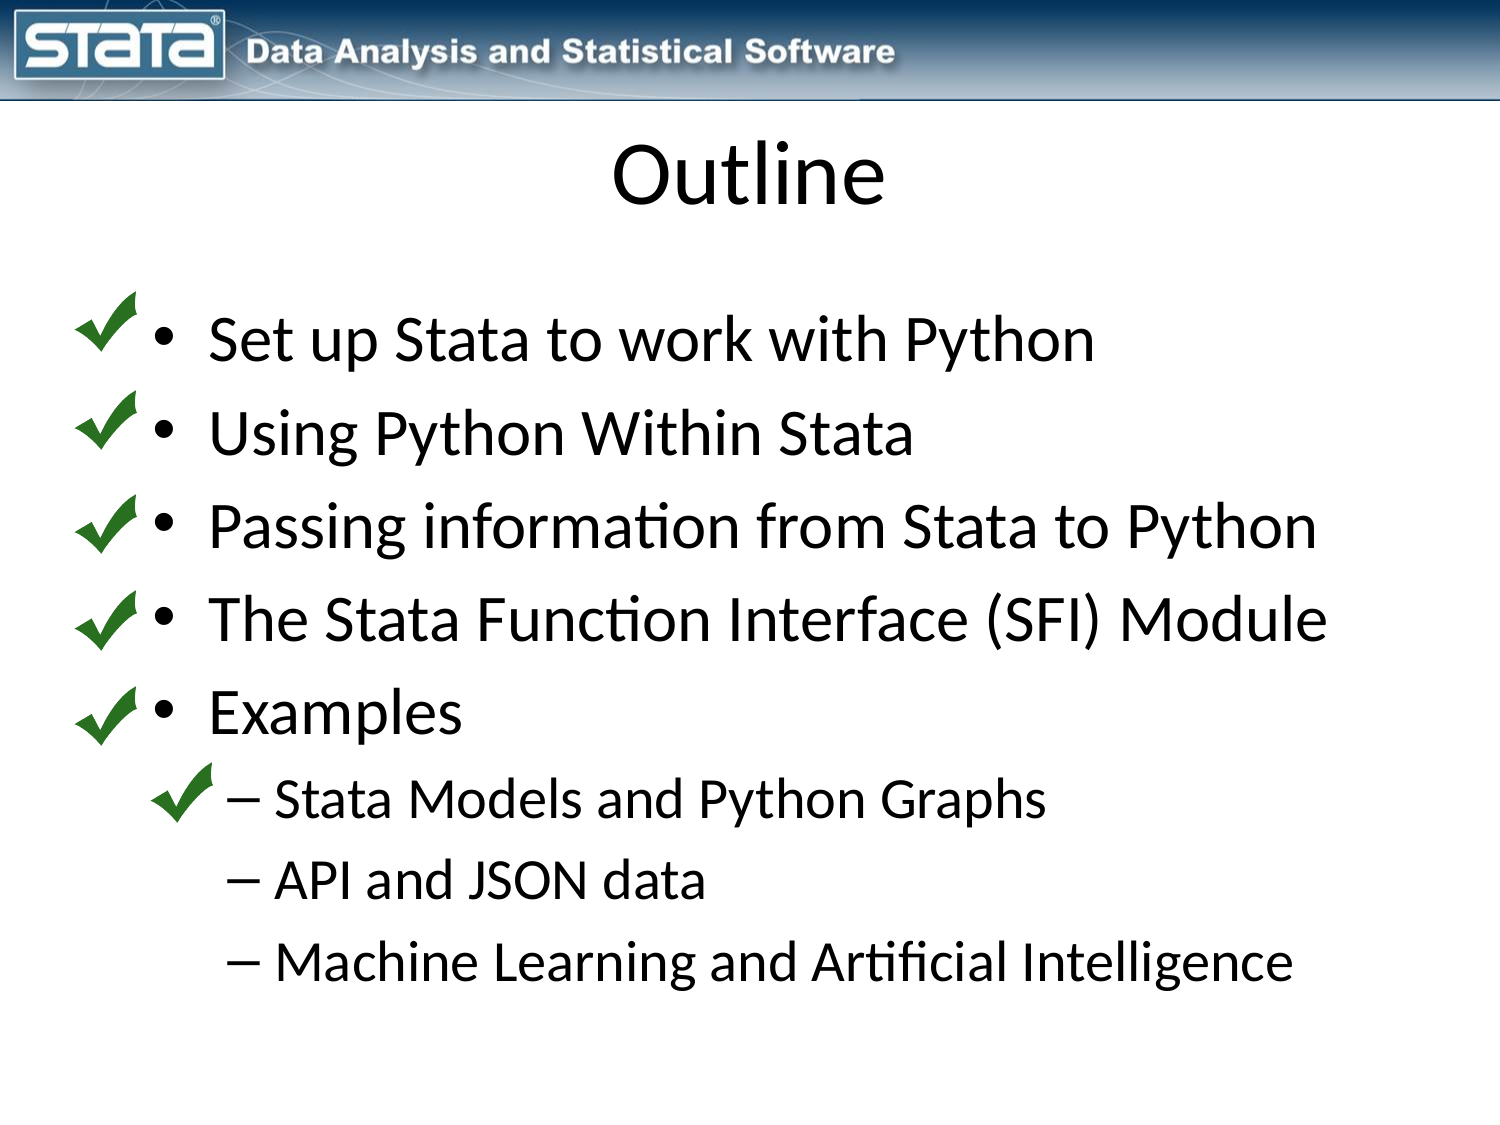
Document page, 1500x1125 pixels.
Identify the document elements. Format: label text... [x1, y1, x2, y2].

picture [74, 389, 138, 450]
picture [149, 762, 214, 823]
picture [0, 0, 1500, 101]
picture [74, 686, 138, 747]
title Outline [74, 97, 1425, 238]
picture [74, 291, 138, 352]
list Set up Stata to work with Python Using Python Within Stata Passing information from Stata to Python The Stata Function Interface (SFI) Module Examples Stata Models and Python Graphs API and JSON data Machine Learning and Artificial Intelligence [137, 287, 1450, 955]
picture [74, 590, 138, 651]
picture [74, 494, 138, 555]
